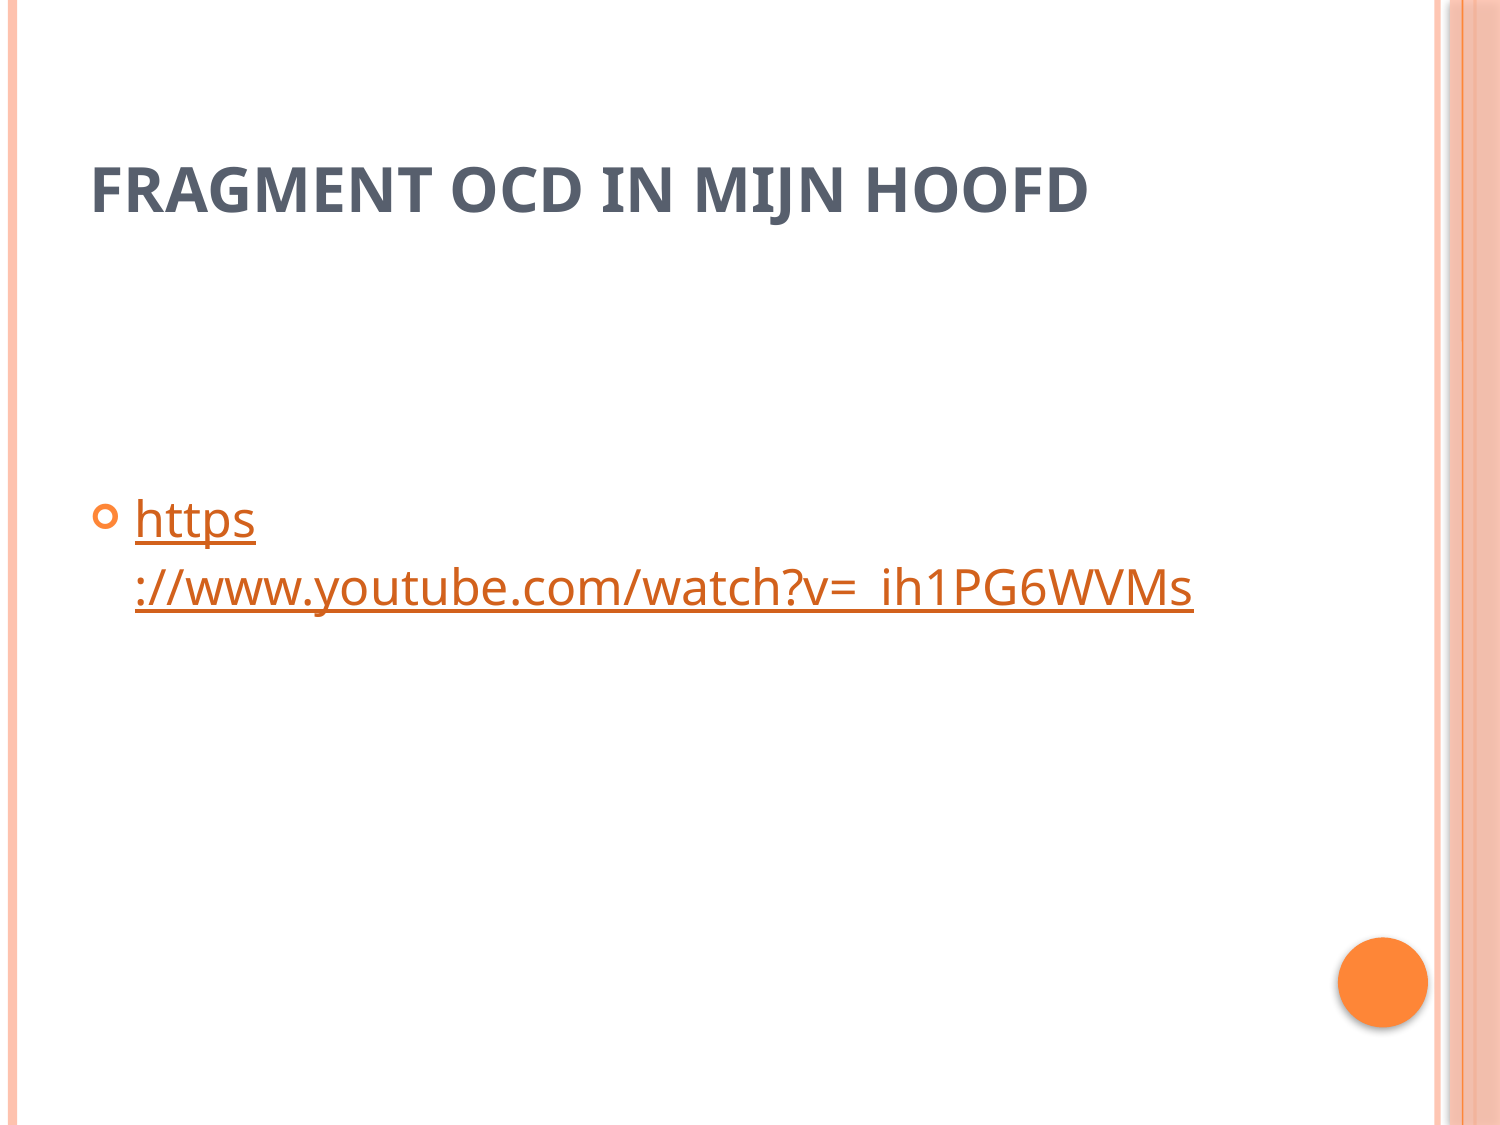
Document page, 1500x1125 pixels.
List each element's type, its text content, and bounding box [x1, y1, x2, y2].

title Fragment OCD in mijn hoofd [75, 45, 1300, 233]
list https://www.youtube.com/watch?v=_ih1PG6WVMs [75, 262, 1300, 1062]
